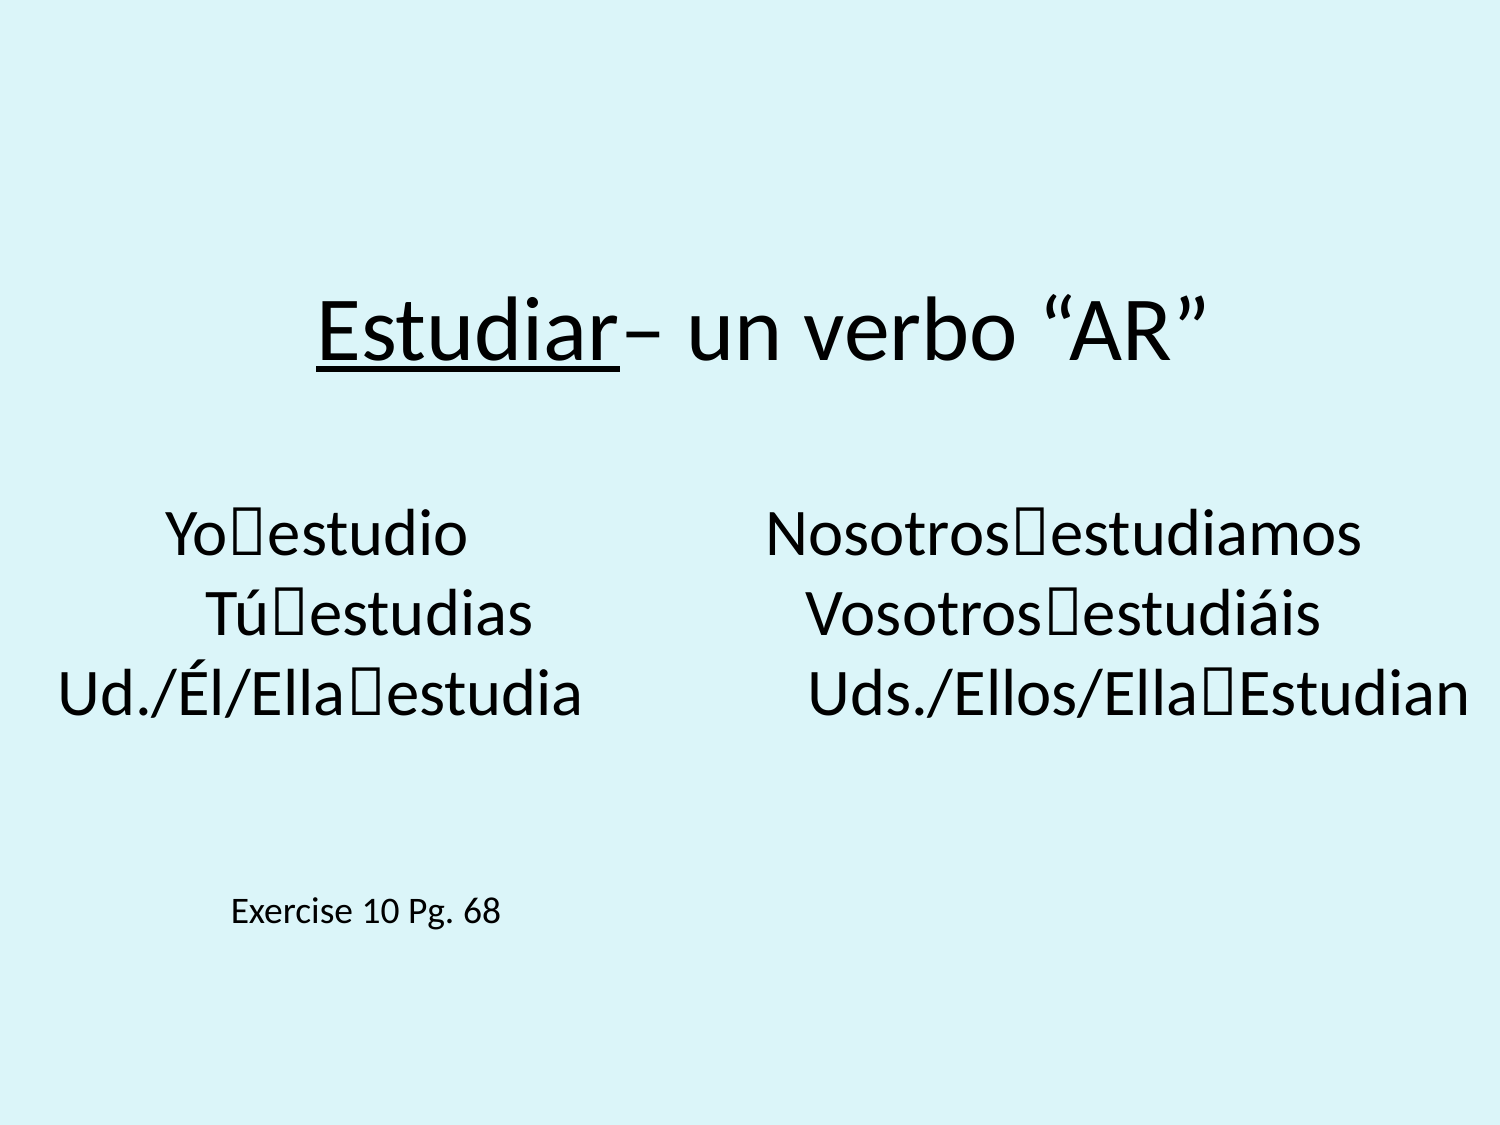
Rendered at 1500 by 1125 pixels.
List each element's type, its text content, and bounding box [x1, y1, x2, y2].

text_box Exercise 10 Pg. 68 [216, 878, 517, 939]
title Estudiar– un verbo “AR” Yoestudio Nosotrosestudiamos Túestudias Vosotrosestudiáis Ud./Él/Ellaestudia Uds./Ellos/EllaEstudian [28, 45, 1500, 1063]
